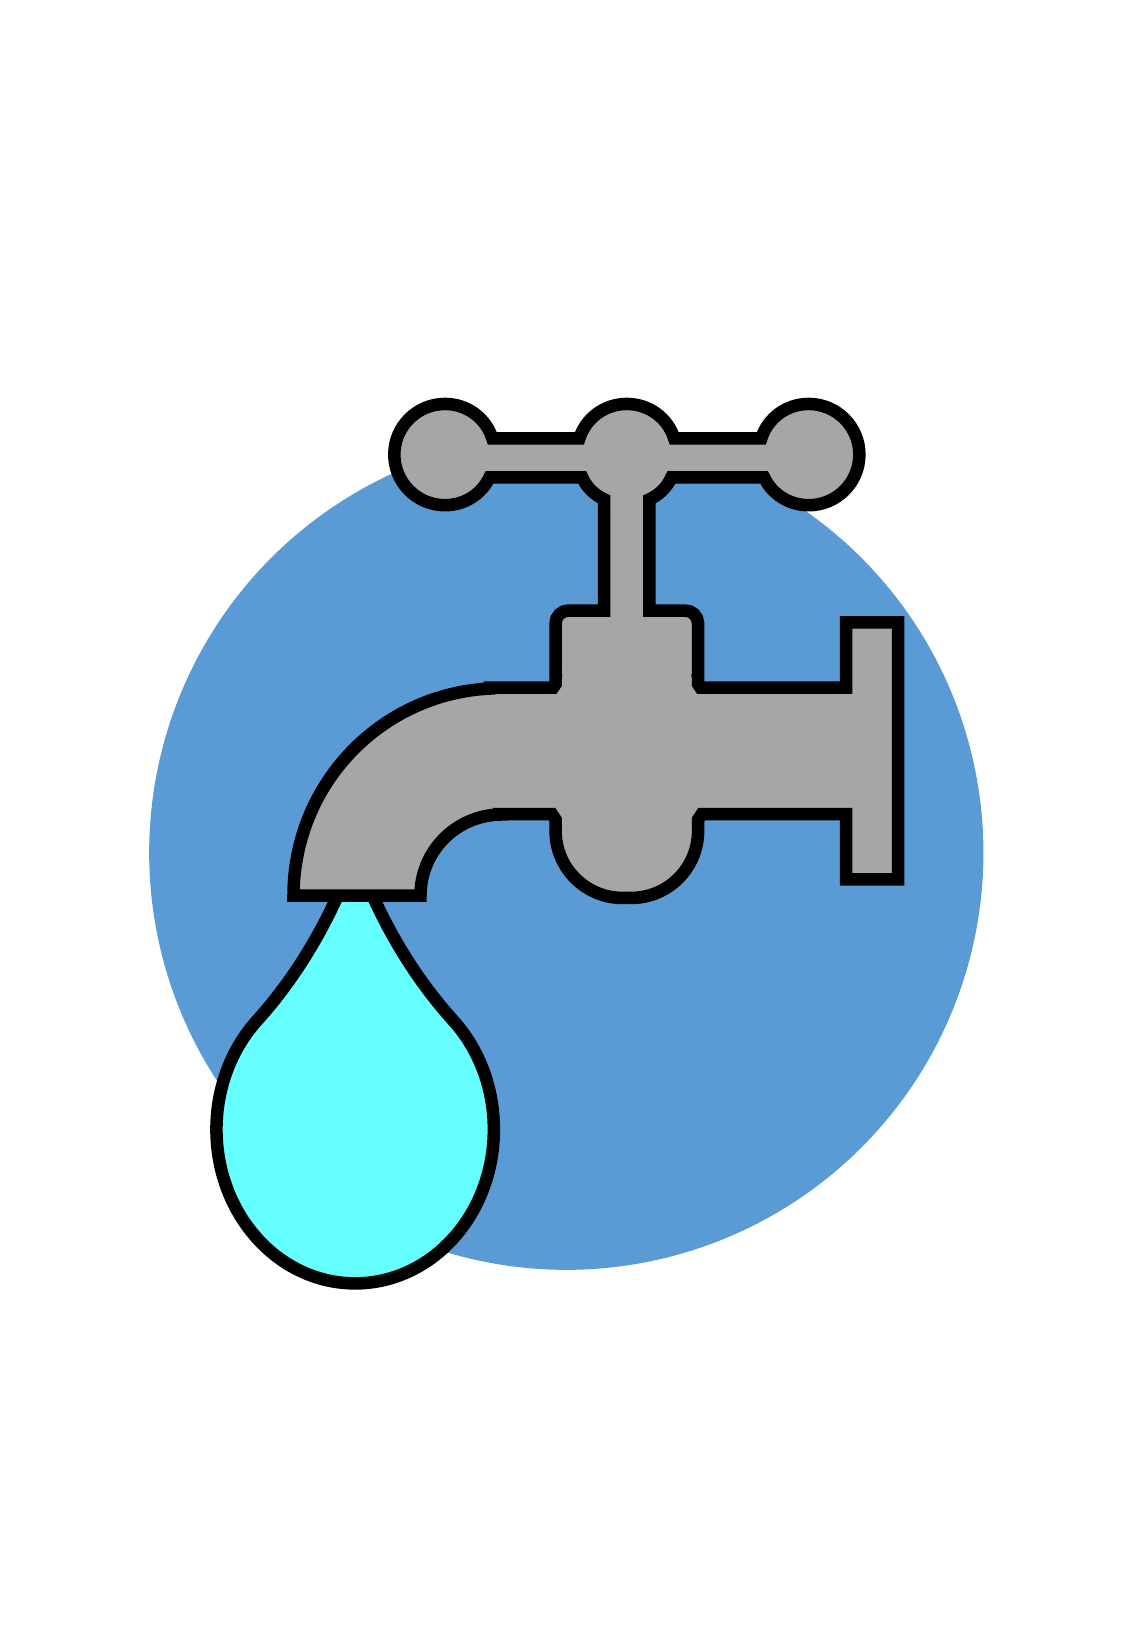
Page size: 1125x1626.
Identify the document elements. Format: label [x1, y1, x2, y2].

text_box [148, 403, 984, 1271]
